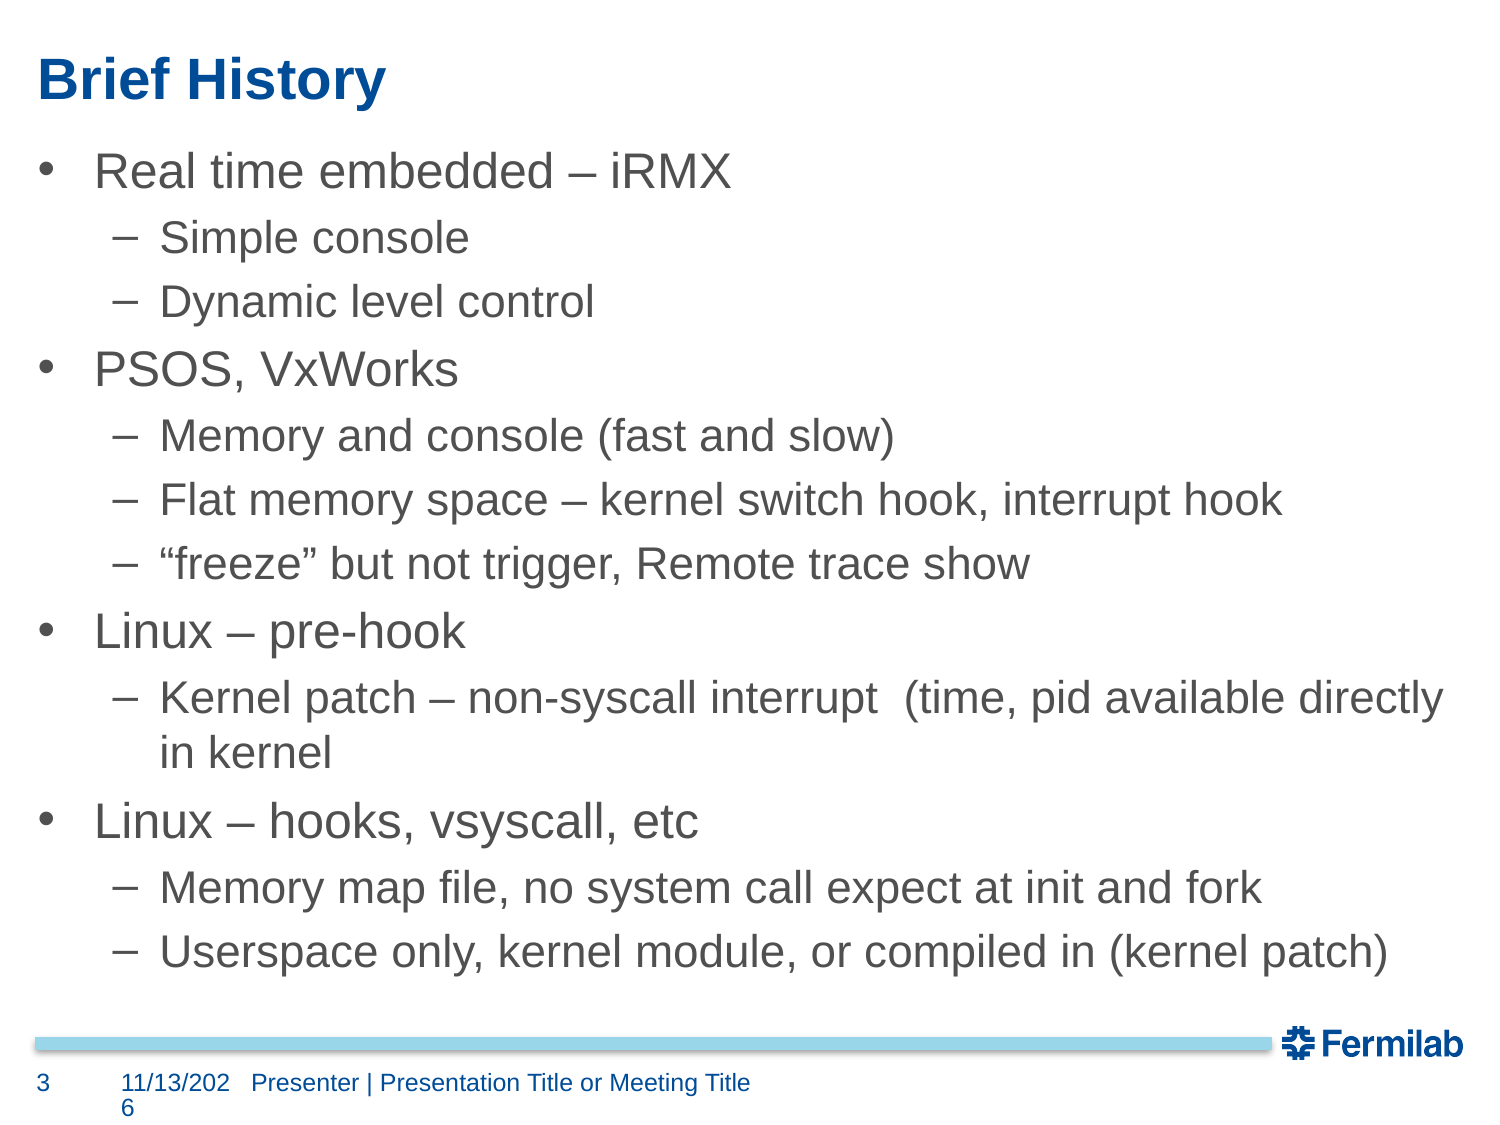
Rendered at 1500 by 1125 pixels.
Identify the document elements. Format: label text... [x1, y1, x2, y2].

list Real time embedded – iRMX Simple console Dynamic level control PSOS, VxWorks Memory and console (fast and slow) Flat memory space – kernel switch hook, interrupt hook “freeze” but not trigger, Remote trace show Linux – pre-hook Kernel patch – non-syscall interrupt (time, pid available directly in kernel Linux – hooks, vsyscall, etc Memory map file, no system call expect at init and fork Userspace only, kernel module, or compiled in (kernel patch) [37, 138, 1461, 1016]
slide_number 3 [36, 1066, 105, 1106]
title Brief History [37, 41, 1463, 112]
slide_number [120, 1066, 232, 1107]
picture [1282, 1026, 1463, 1060]
footer Presenter | Presentation Title or Meeting Title [251, 1066, 1279, 1107]
